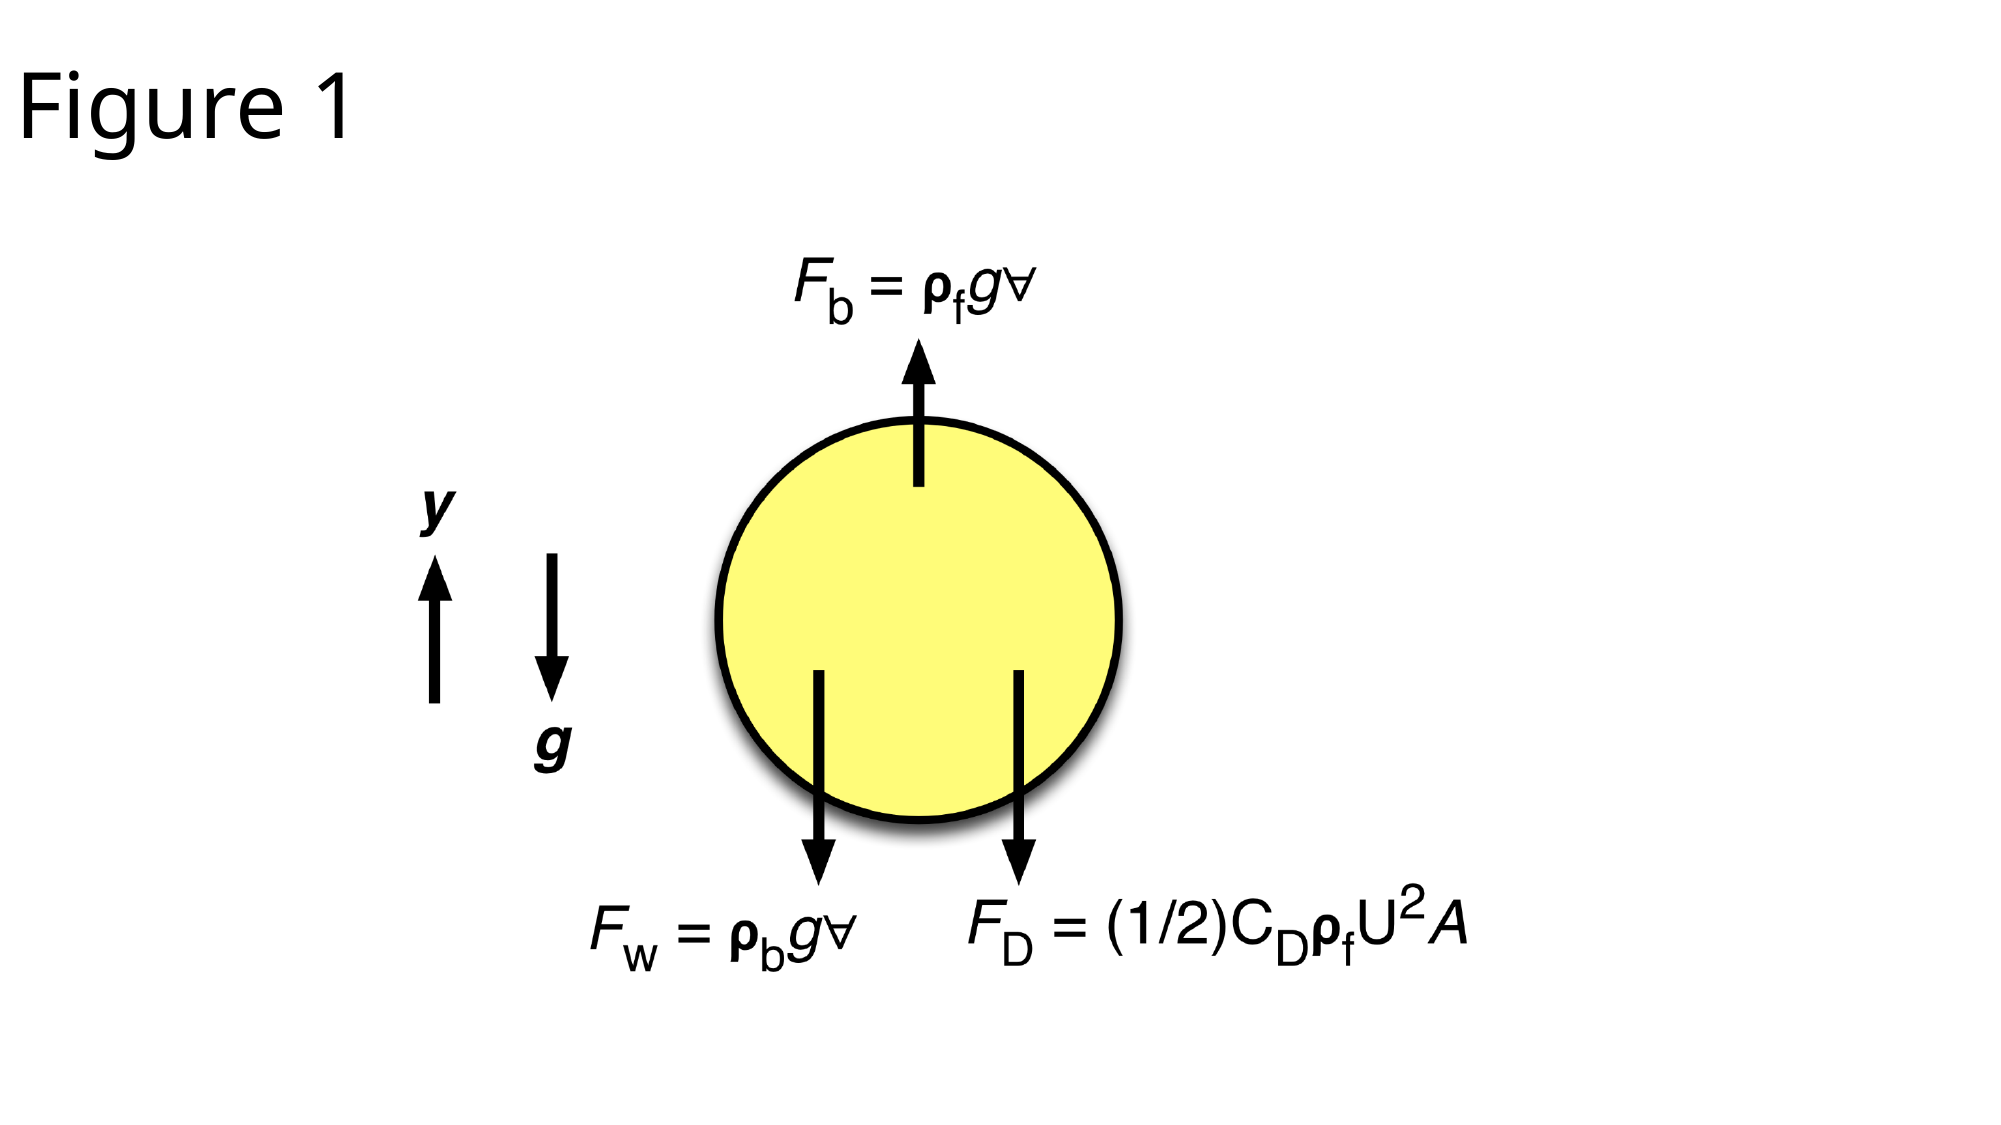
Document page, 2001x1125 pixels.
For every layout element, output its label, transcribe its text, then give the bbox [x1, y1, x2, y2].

picture [386, 217, 1488, 1002]
title Figure 1 [0, 0, 1725, 218]
